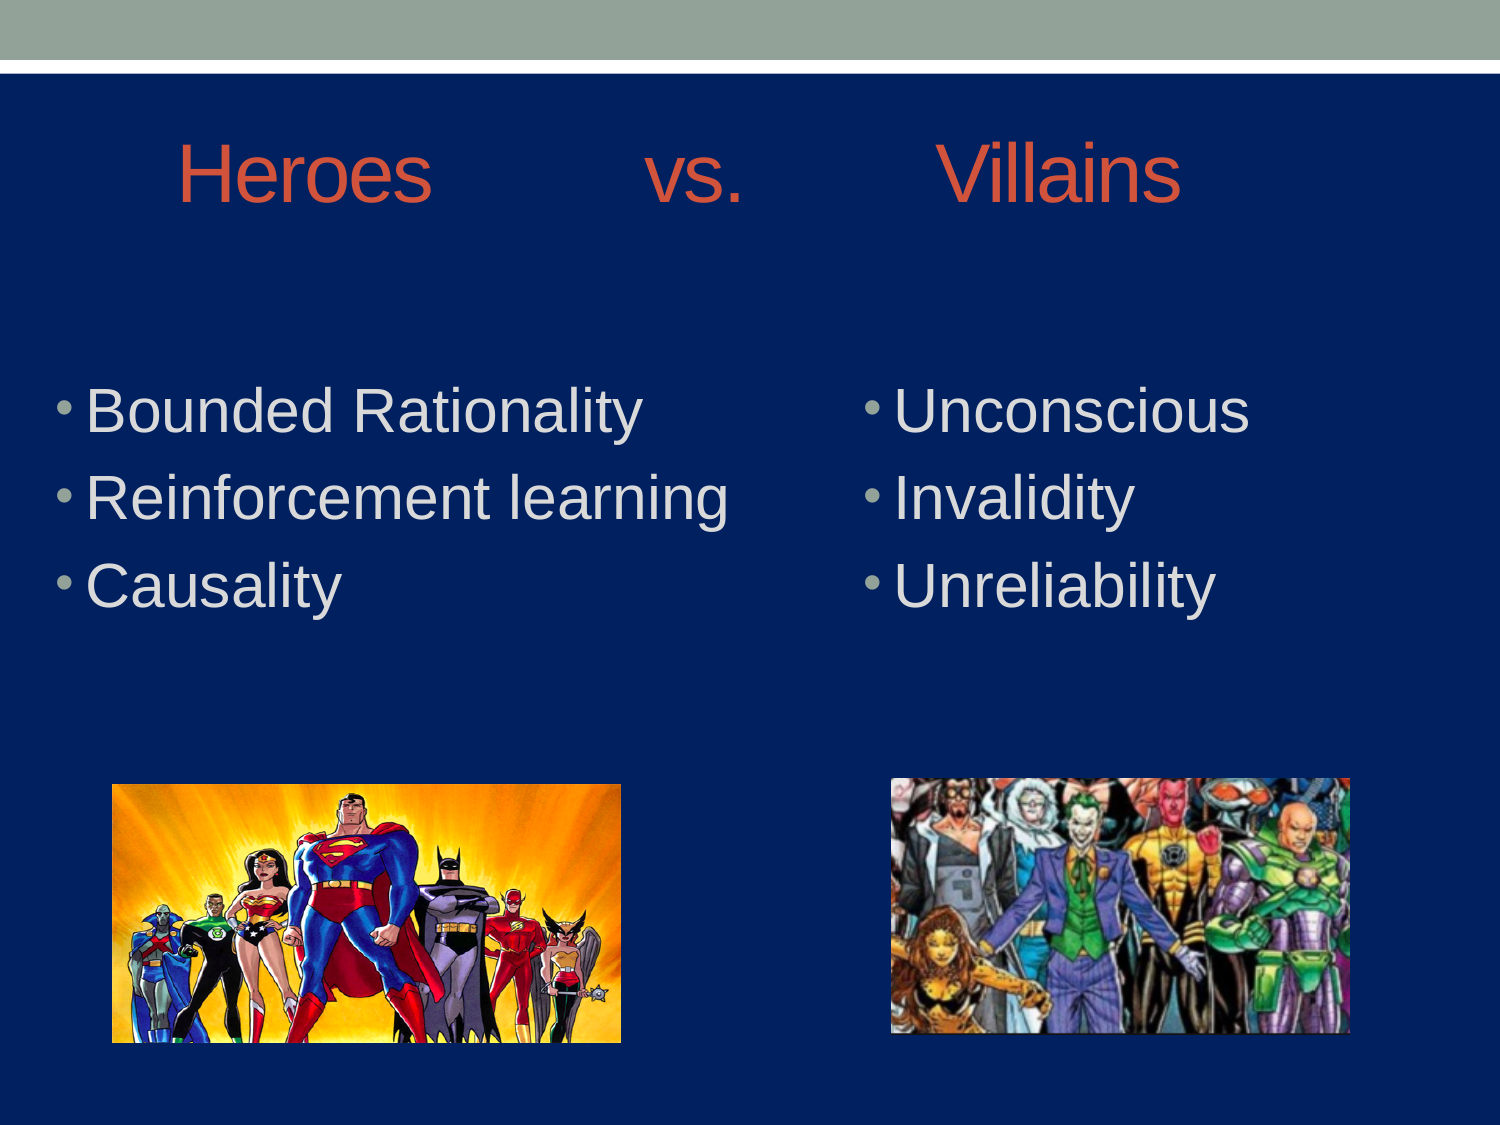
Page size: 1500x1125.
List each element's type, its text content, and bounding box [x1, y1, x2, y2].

list Unconscious Invalidity Unreliability [848, 275, 1500, 1075]
text_box Bounded Rationality Reinforcement learning Causality [40, 275, 786, 1075]
picture [891, 778, 1350, 1036]
title Heroes vs. Villains [75, 87, 1425, 250]
picture [111, 784, 621, 1043]
